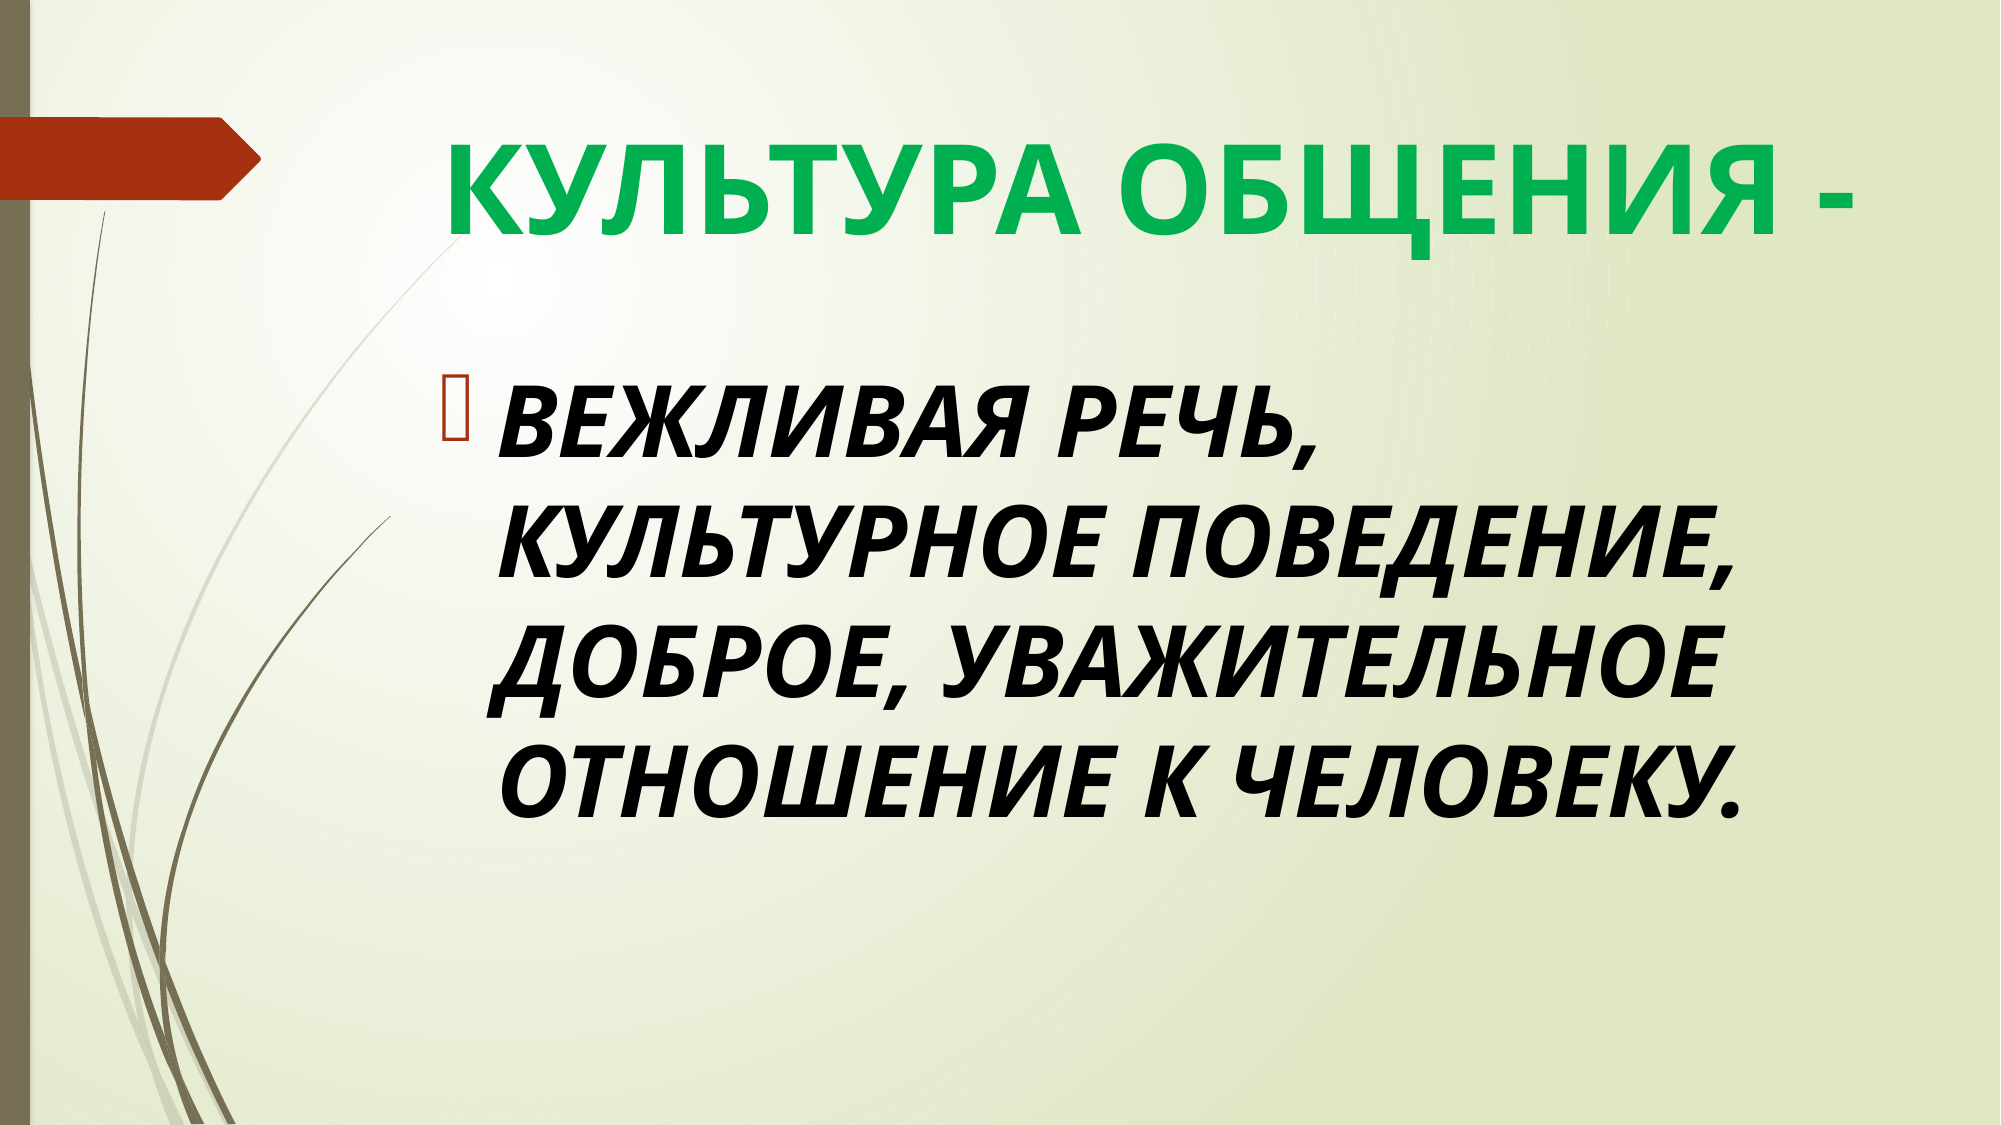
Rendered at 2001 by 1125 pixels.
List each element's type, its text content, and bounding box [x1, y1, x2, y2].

title КУЛЬТУРА ОБЩЕНИЯ - [425, 102, 1888, 313]
list ВЕЖЛИВАЯ РЕЧЬ, КУЛЬТУРНОЕ ПОВЕДЕНИЕ, ДОБРОЕ, УВАЖИТЕЛЬНОЕ ОТНОШЕНИЕ К ЧЕЛОВЕКУ. [424, 350, 1888, 970]
